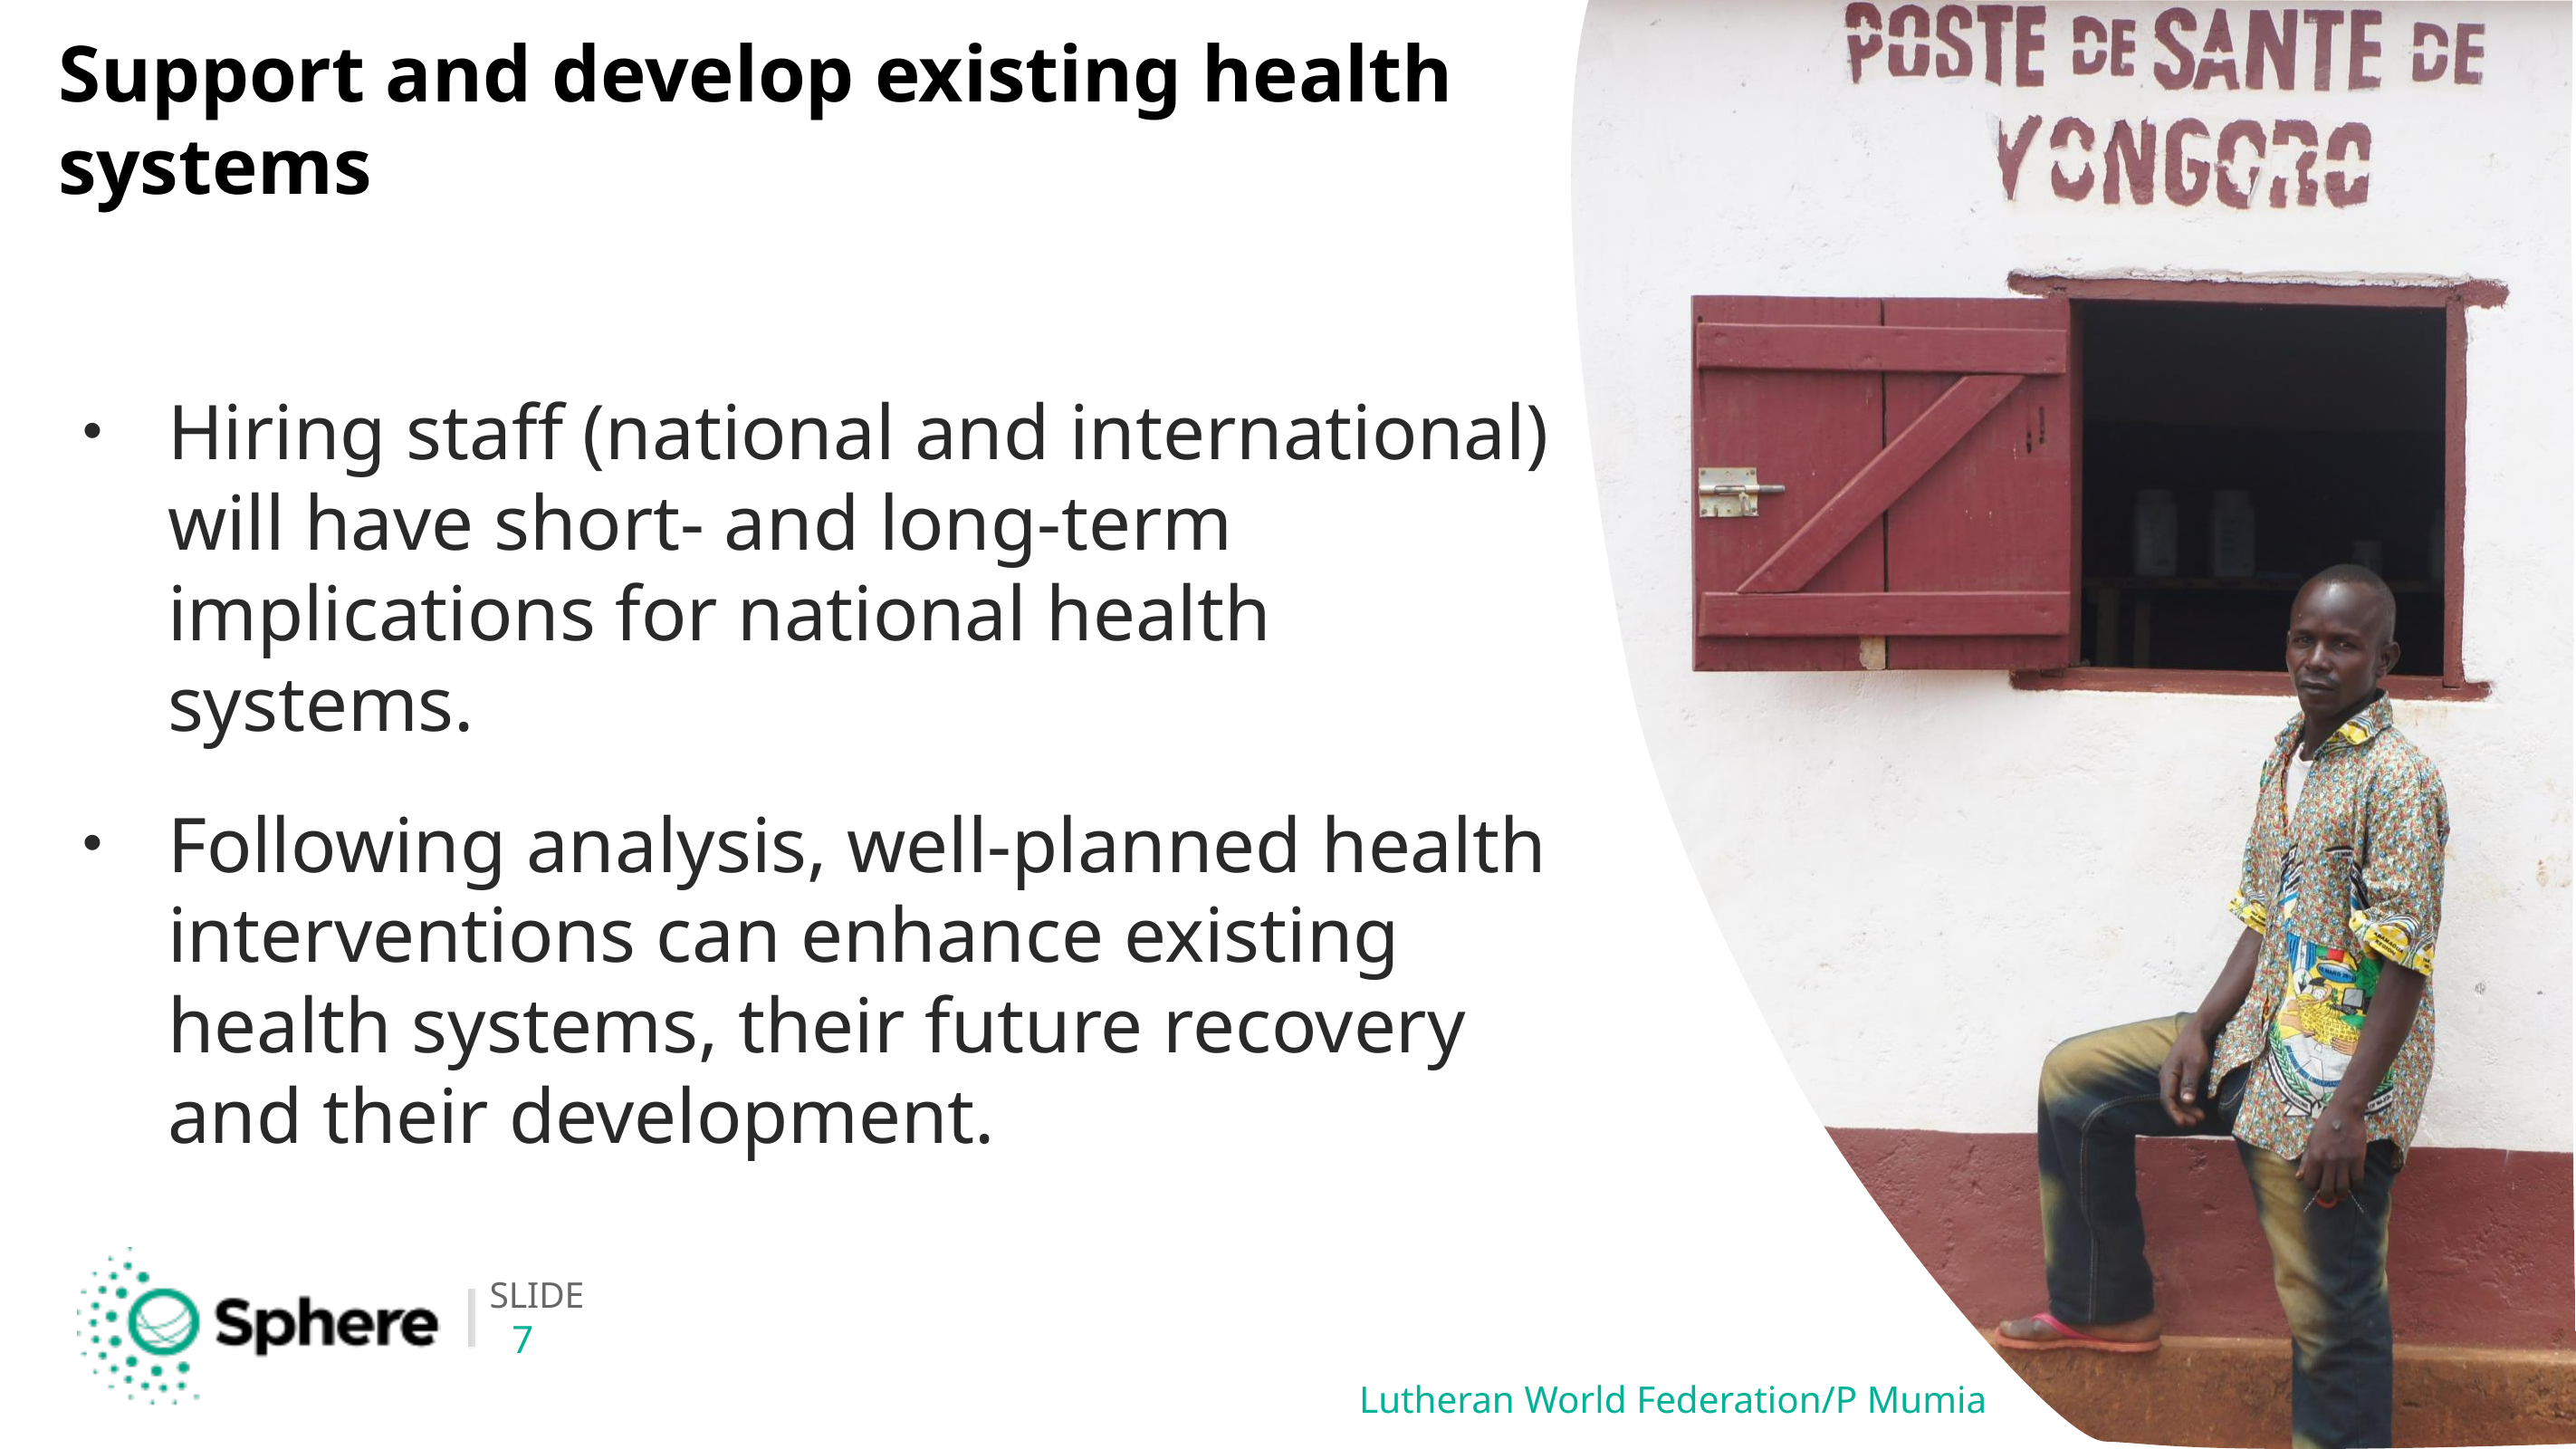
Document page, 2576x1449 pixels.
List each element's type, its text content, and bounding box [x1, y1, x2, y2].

list Hiring staff (national and international) will have short- and long-term implications for national health systems. Following analysis, well-planned health interventions can enhance existing health systems, their future recovery and their development. [74, 376, 1566, 1311]
picture [468, 1311, 479, 1349]
title Support and develop existing health systems [50, 16, 1566, 313]
picture [1570, 0, 2576, 1449]
picture [77, 1311, 441, 1407]
list Lutheran World Federation/P Mumia [1021, 1367, 1566, 1430]
slide_number 7 [503, 1307, 568, 1369]
